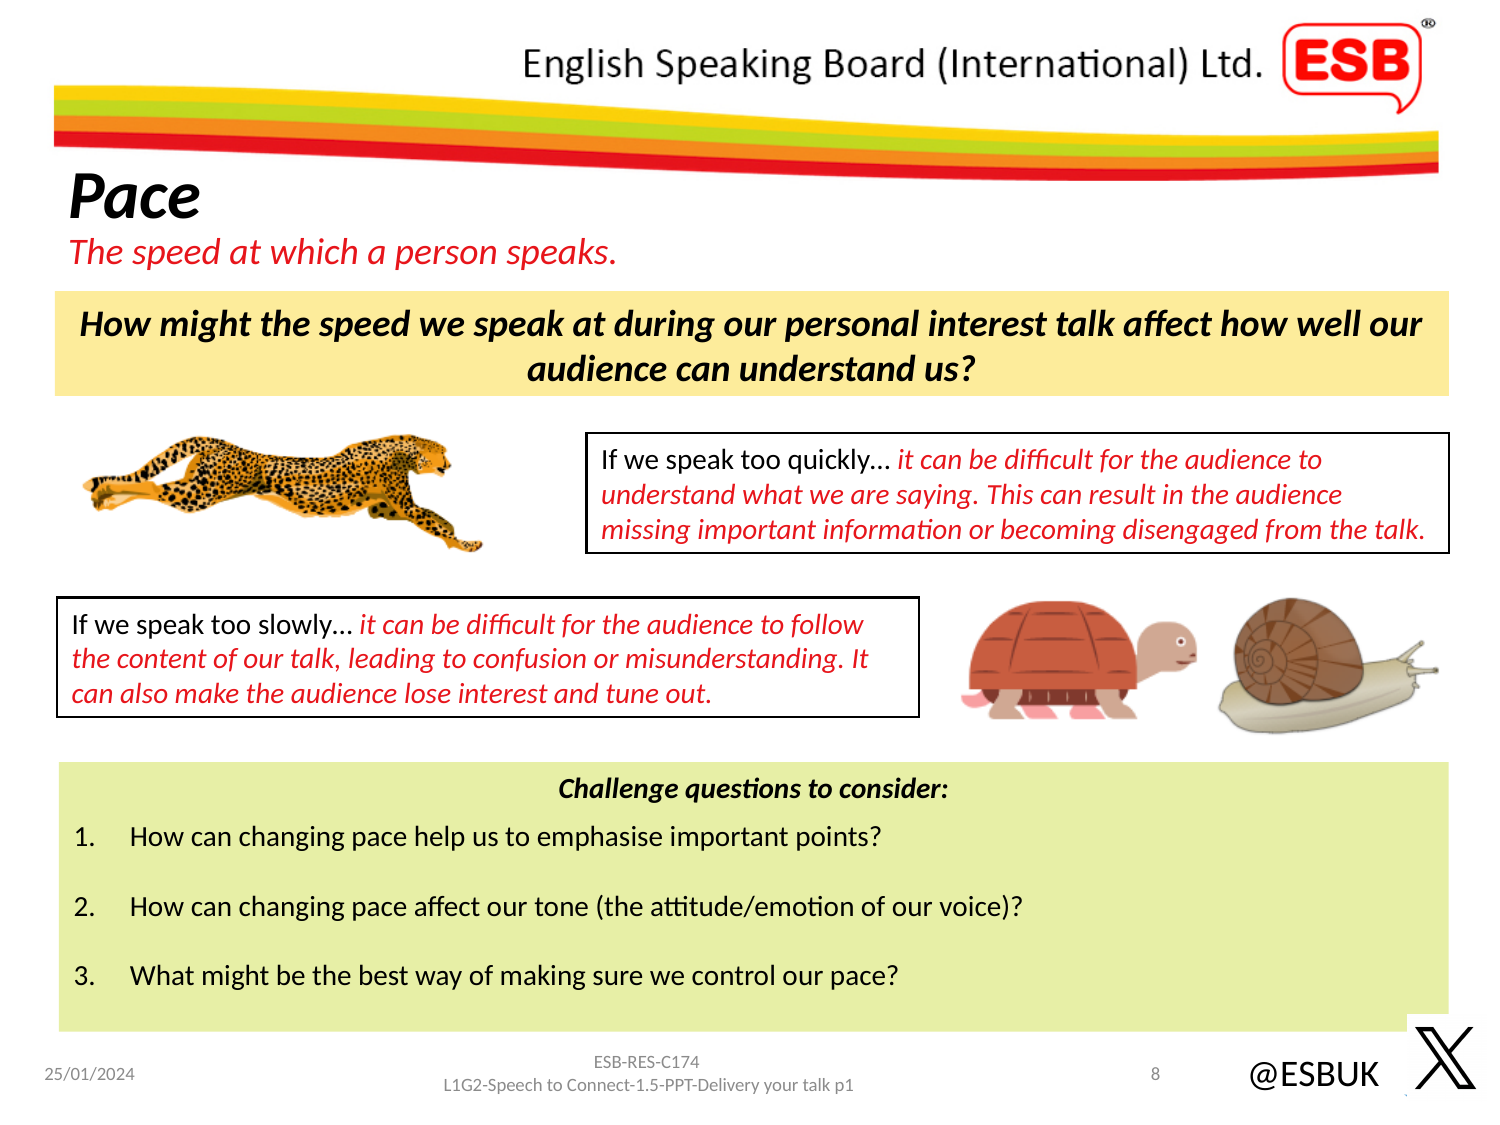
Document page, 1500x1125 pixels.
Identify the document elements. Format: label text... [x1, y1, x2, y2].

text_box The speed at which a person speaks. [53, 219, 803, 280]
picture [952, 574, 1449, 750]
picture [1404, 1014, 1487, 1102]
slide_number 8 [930, 1042, 1176, 1103]
footer ESB-RES-C174 L1G2-Speech to Connect-1.5-PPT-Delivery your talk p1 [395, 1042, 902, 1103]
text_box If we speak too slowly… it can be difficult for the audience to follow the content of our talk, leading to confusion or misunderstanding. It can also make the audience lose interest and tune out. [56, 596, 920, 718]
title Pace [53, 137, 1347, 256]
picture [0, 0, 1500, 189]
picture [54, 408, 504, 573]
text_box If we speak too quickly… it can be difficult for the audience to understand what we are saying. This can result in the audience missing important information or becoming disengaged from the talk. [585, 432, 1450, 554]
text_box How might the speed we speak at during our personal interest talk affect how well our audience can understand us? [54, 291, 1449, 396]
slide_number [29, 1042, 367, 1103]
text_box Challenge questions to consider: How can changing pace help us to emphasise important points? How can changing pace affect our tone (the attitude/emotion of our voice)? What might be the best way of making sure we control our pace? [58, 761, 1450, 1033]
